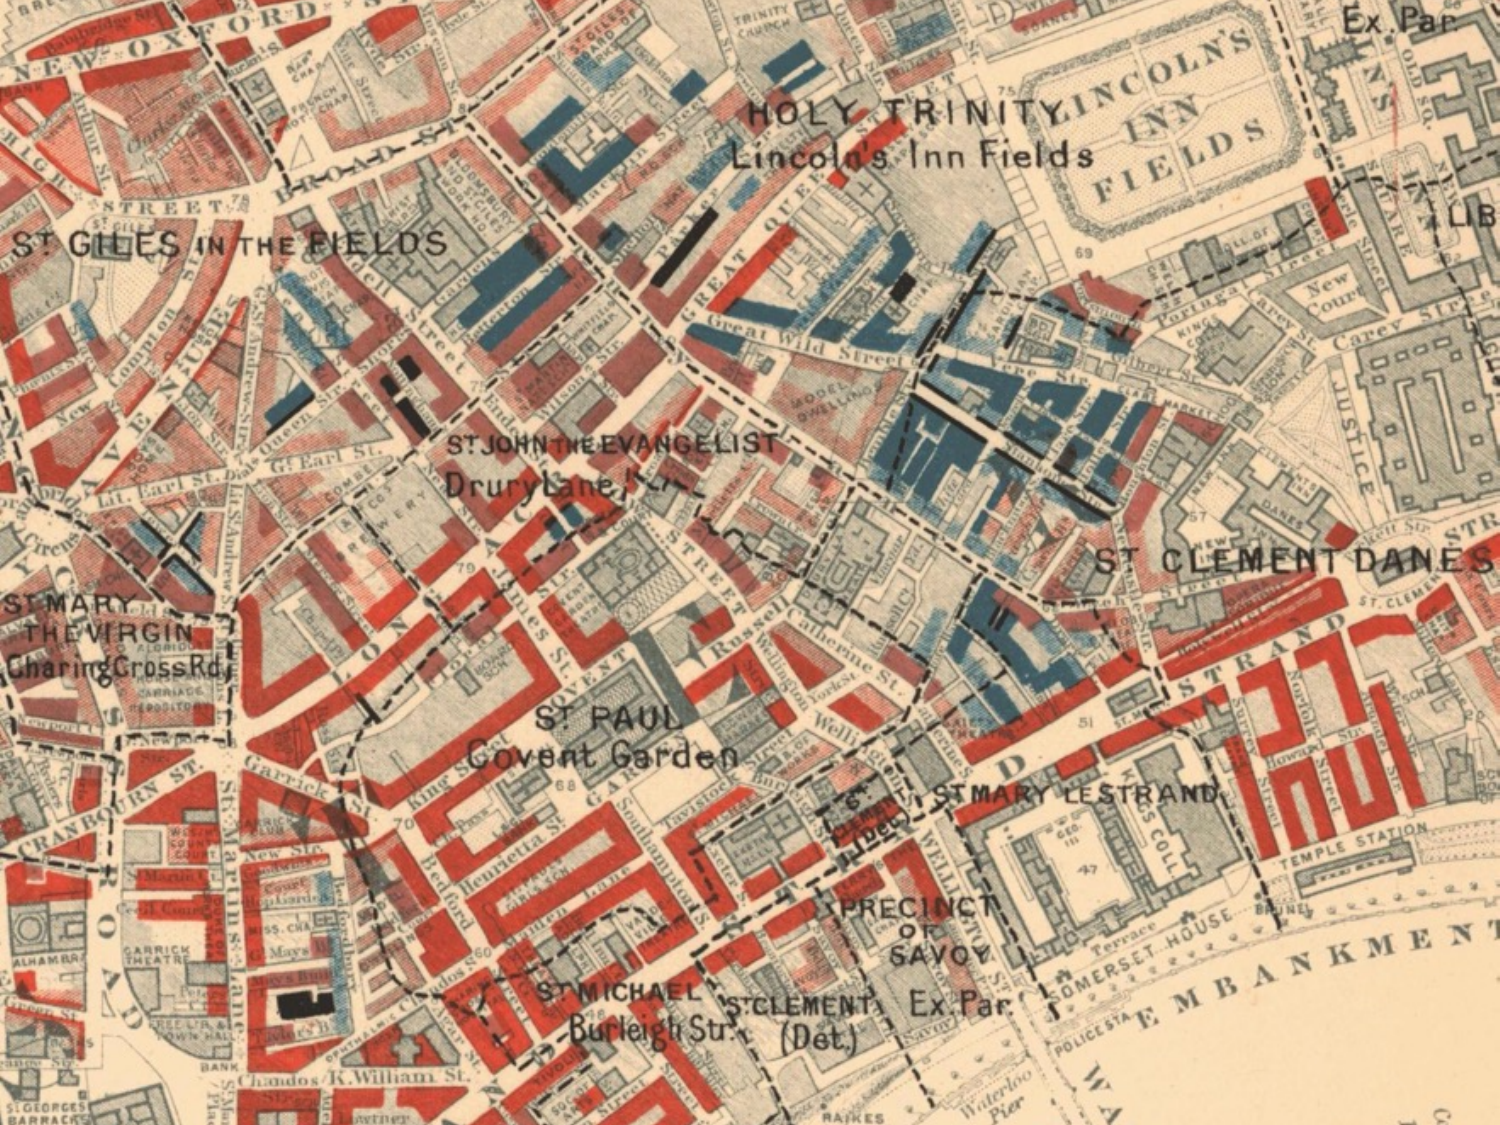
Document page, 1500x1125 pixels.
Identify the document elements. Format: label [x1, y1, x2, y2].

list [0, 0, 1500, 1125]
